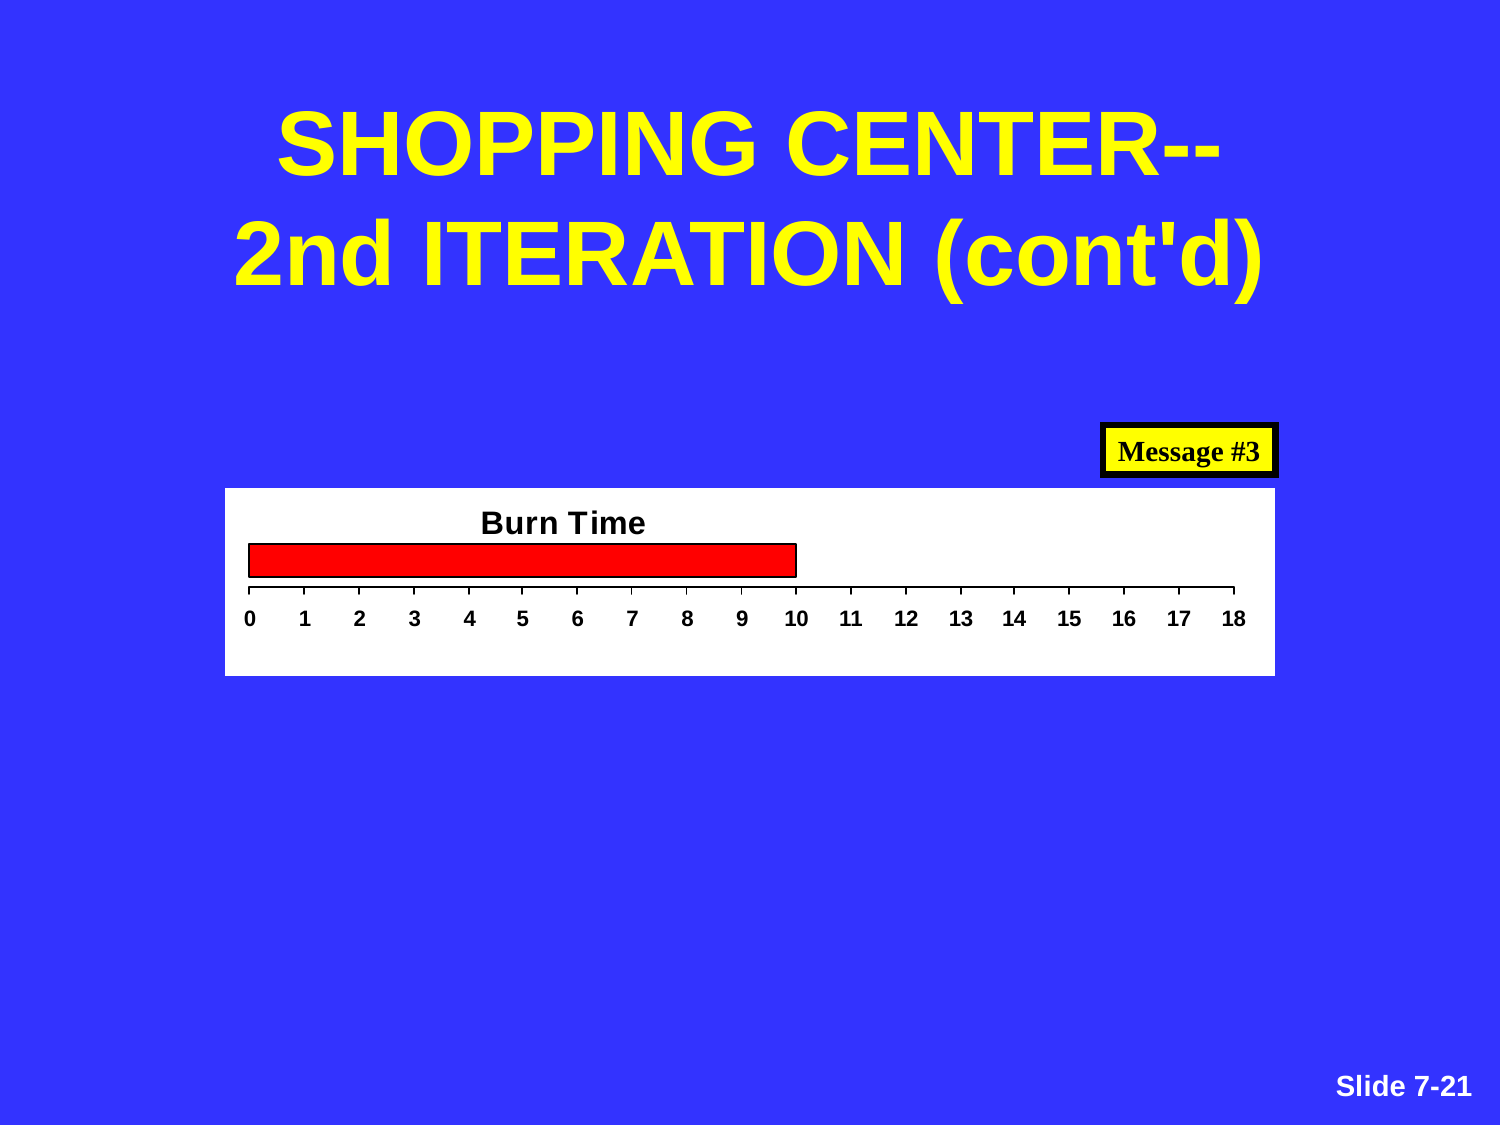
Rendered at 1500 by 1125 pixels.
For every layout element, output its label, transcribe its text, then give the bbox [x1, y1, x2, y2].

title SHOPPING CENTER-- 2nd ITERATION (cont'd) [112, 87, 1388, 301]
slide_number Slide 7-306 [1137, 1059, 1488, 1125]
text_box Message #3 [1103, 424, 1276, 475]
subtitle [224, 487, 1276, 677]
